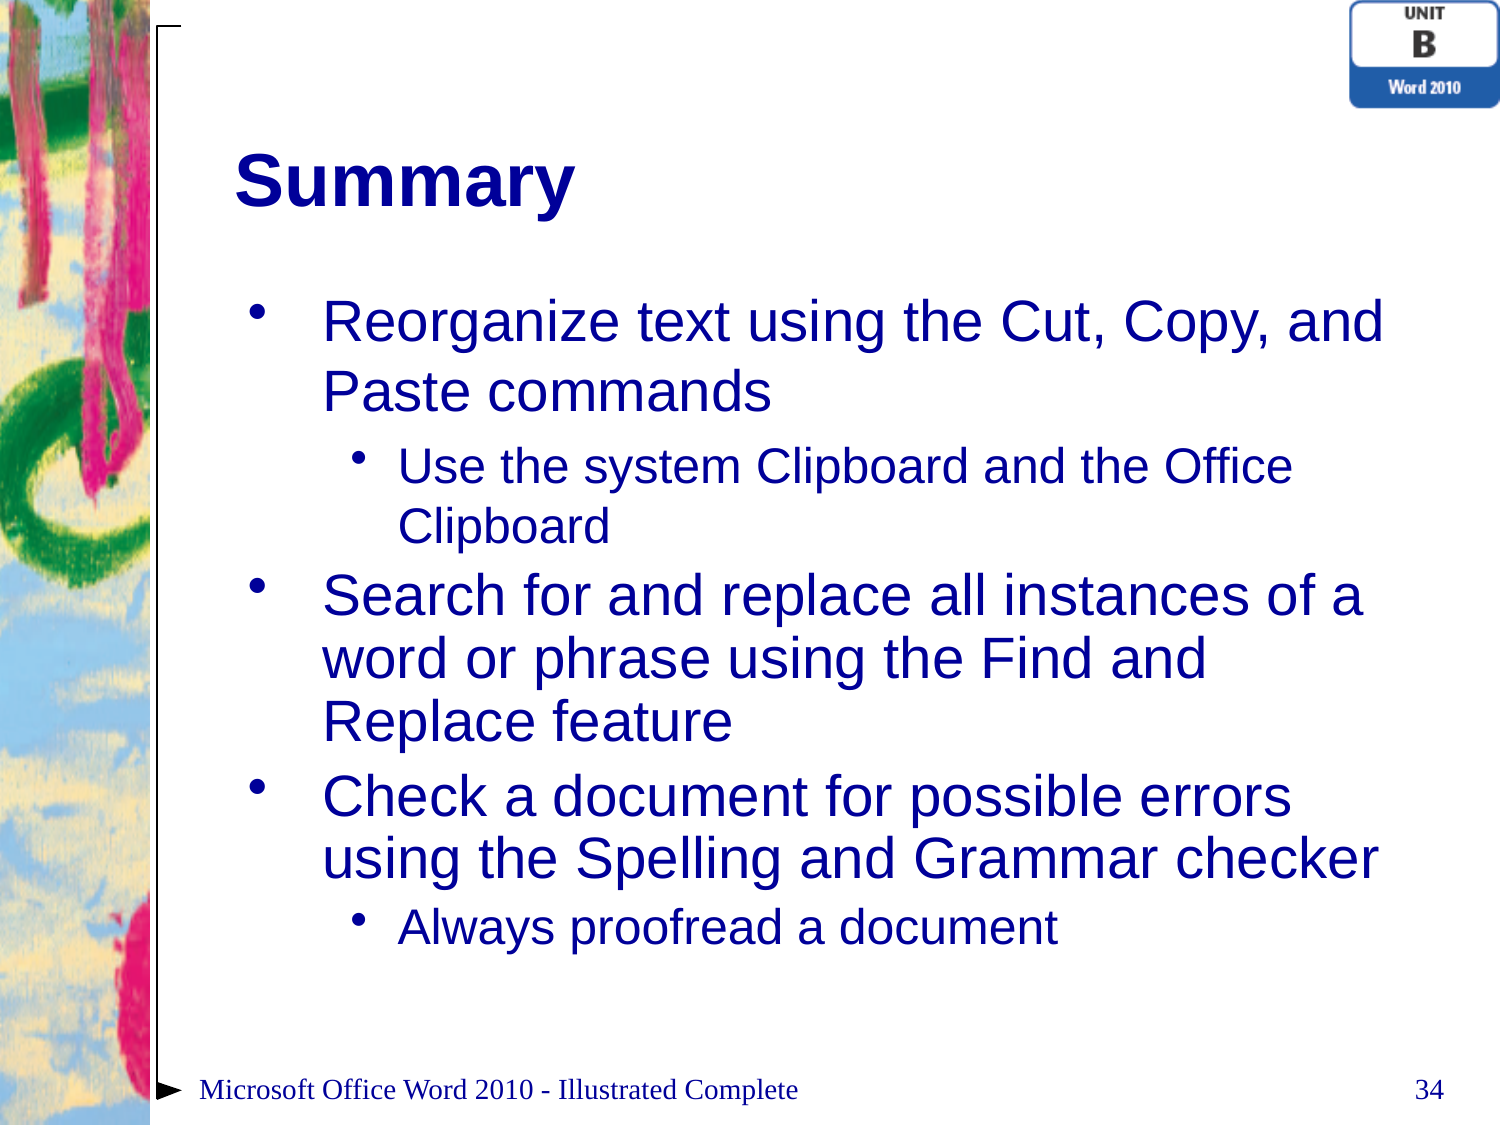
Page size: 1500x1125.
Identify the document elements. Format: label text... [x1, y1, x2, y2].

picture [0, 0, 150, 1125]
list Reorganize text using the Cut, Copy, and Paste commands Use the system Clipboard and the Office Clipboard Search for and replace all instances of a word or phrase using the Find and Replace feature Check a document for possible errors using the Spelling and Grammar checker Always proofread a document [232, 275, 1447, 1014]
footer Microsoft Office Word 2010 - Illustrated Complete [183, 1062, 1147, 1125]
slide_number 34 [1356, 1062, 1460, 1105]
title Summary [218, 113, 1359, 240]
picture [1348, 0, 1500, 110]
